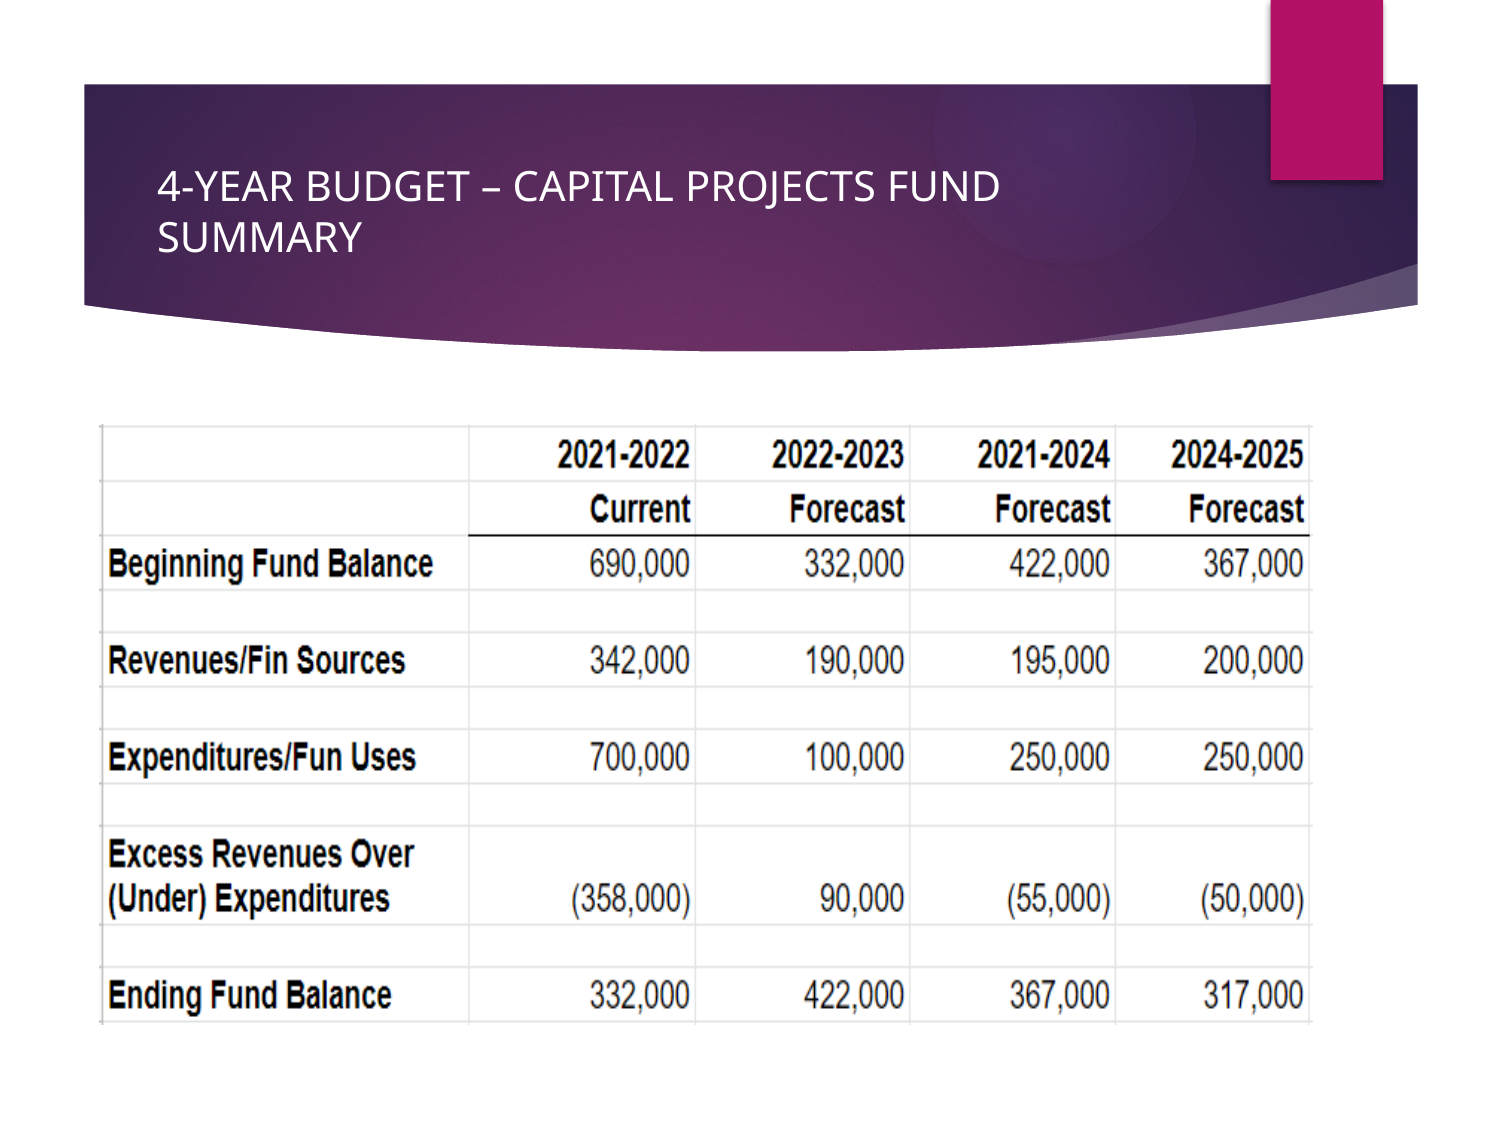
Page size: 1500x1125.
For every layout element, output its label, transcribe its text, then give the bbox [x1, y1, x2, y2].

title 4-YEAR BUDGET – CAPITAL PROJECTS FUND SUMMARY [142, 152, 1183, 269]
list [99, 424, 1313, 1026]
